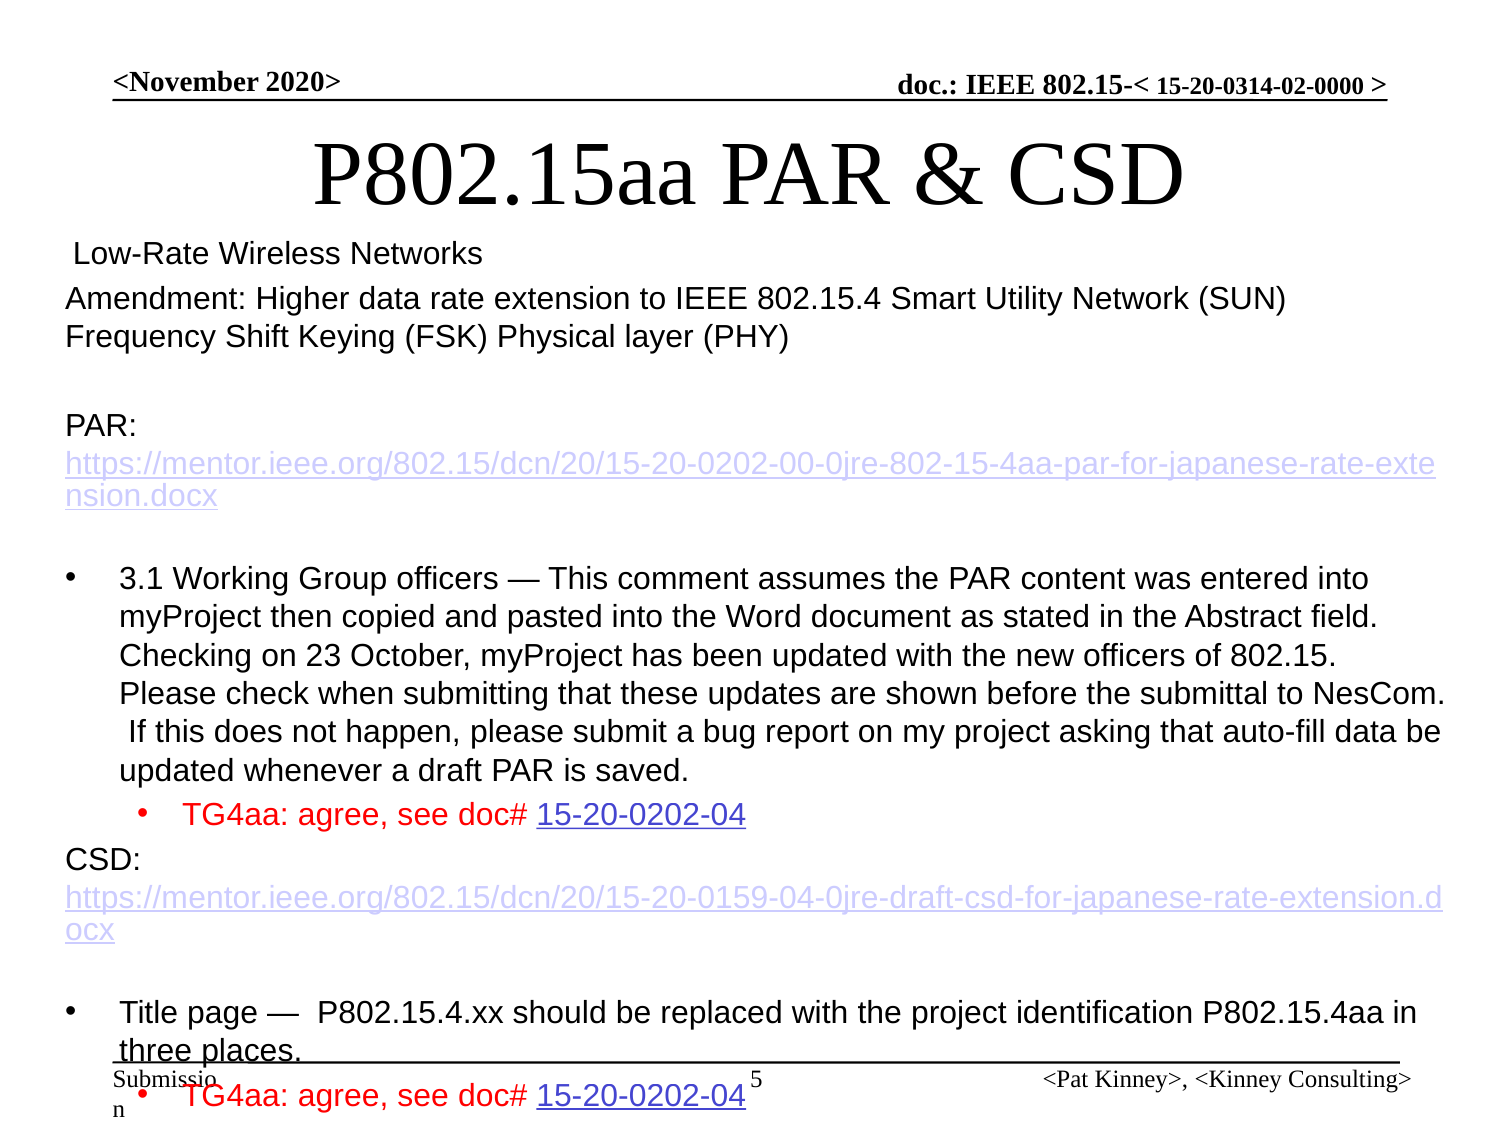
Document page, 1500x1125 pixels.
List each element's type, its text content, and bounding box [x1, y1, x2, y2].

footer <Pat Kinney>, <Kinney Consulting> [900, 1062, 1413, 1093]
list Low-Rate Wireless Networks Amendment: Higher data rate extension to IEEE 802.15.4 Smart Utility Network (SUN) Frequency Shift Keying (FSK) Physical layer (PHY) PAR: https://mentor.ieee.org/802.15/dcn/20/15-20-0202-00-0jre-802-15-4aa-par-for-japanese-rate-extension.docx 3.1 Working Group officers — This comment assumes the PAR content was entered into myProject then copied and pasted into the Word document as stated in the Abstract field. Checking on 23 October, myProject has been updated with the new officers of 802.15. Please check when submitting that these updates are shown before the submittal to NesCom. If this does not happen, please submit a bug report on my project asking that auto-fill data be updated whenever a draft PAR is saved. TG4aa: agree, see doc# 15-20-0202-04 CSD: https://mentor.ieee.org/802.15/dcn/20/15-20-0159-04-0jre-draft-csd-for-japanese-rate-extension.docx Title page — P802.15.4.xx should be replaced with the project identification P802.15.4aa in three places. TG4aa: agree, see doc# 15-20-0202-04 [50, 224, 1463, 1063]
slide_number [112, 62, 375, 98]
slide_number 5 [749, 1062, 763, 1093]
title P802.15aa PAR & CSD [112, 79, 1388, 224]
